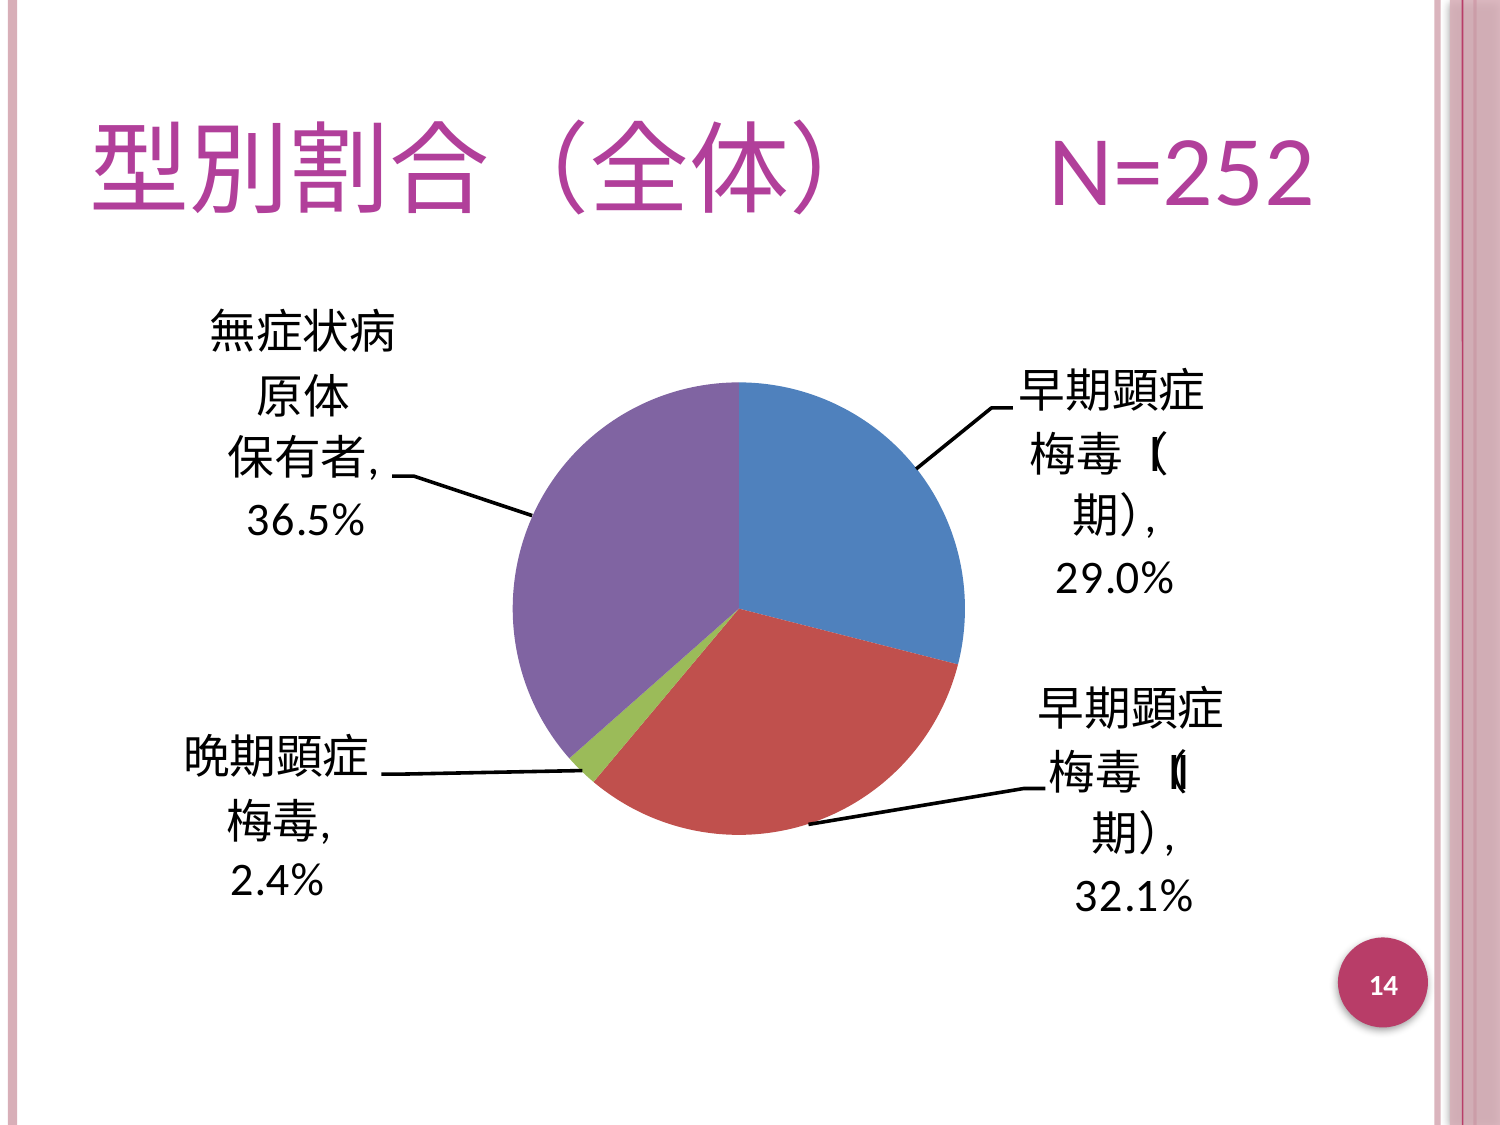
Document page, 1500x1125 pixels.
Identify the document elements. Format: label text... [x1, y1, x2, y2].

slide_number 14 [1333, 940, 1434, 1027]
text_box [102, 247, 1303, 996]
title 型別割合（全体） n=252 [75, 45, 1447, 233]
list [75, 262, 1300, 1062]
